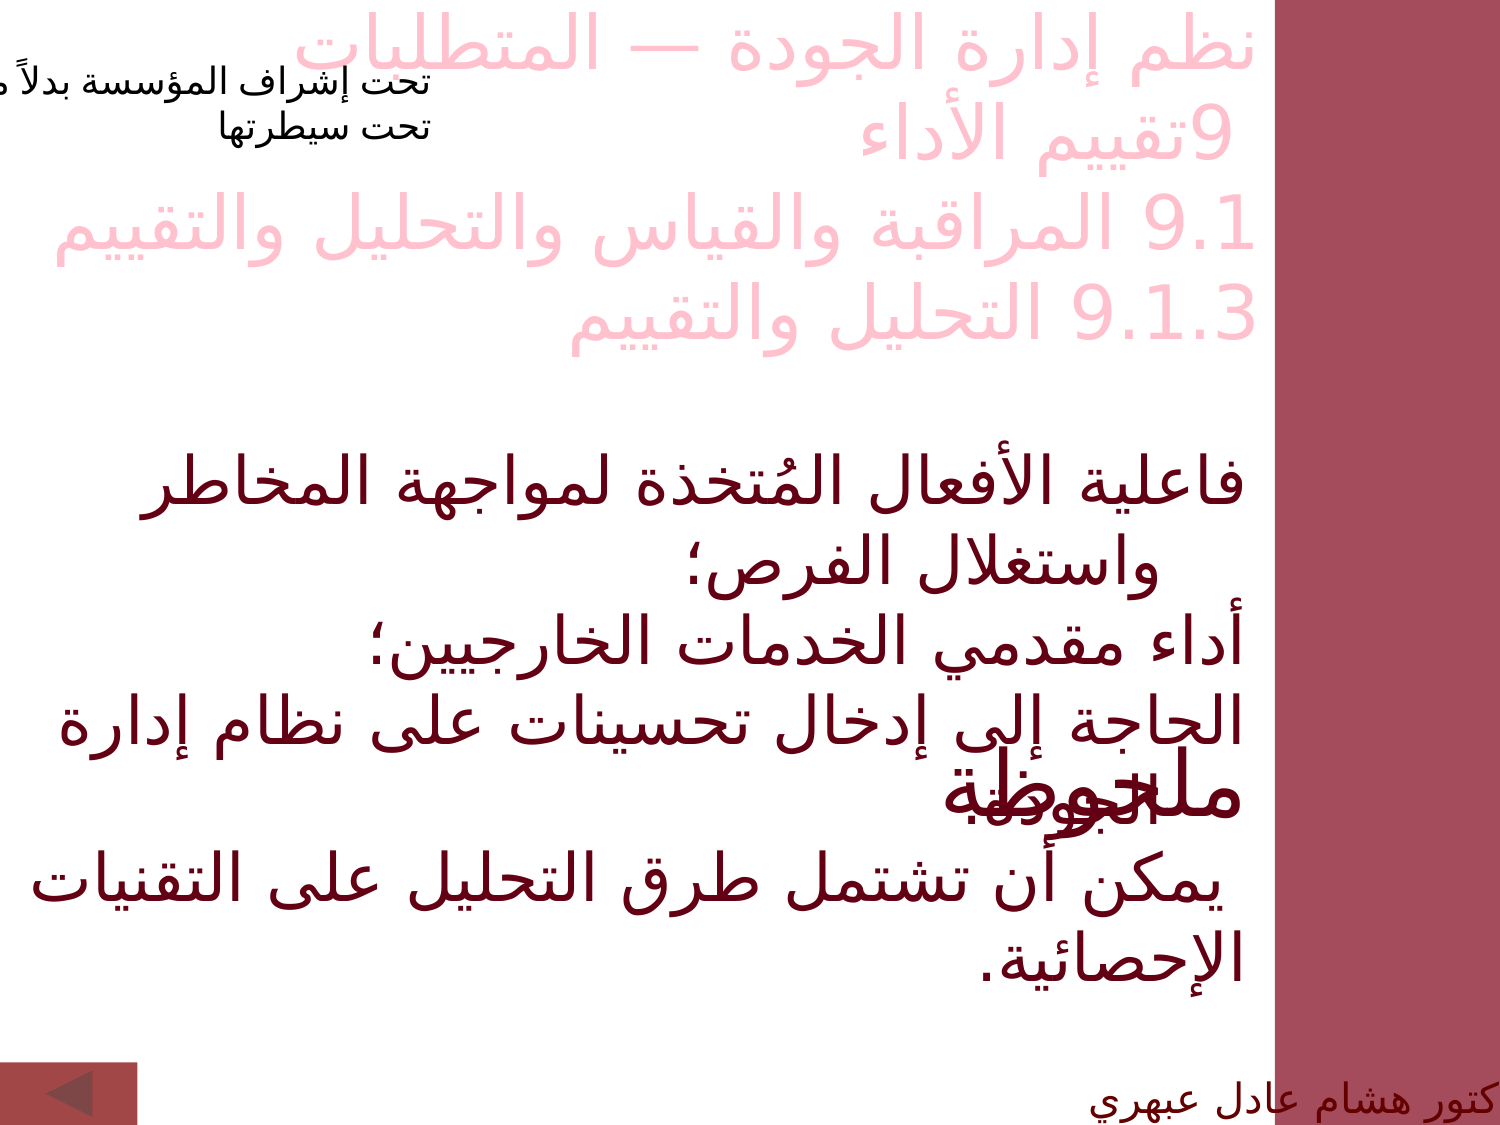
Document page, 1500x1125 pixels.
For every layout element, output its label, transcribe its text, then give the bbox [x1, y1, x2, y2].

text_box تحت إشراف المؤسسة بدلاً من تحت سيطرتها [0, 49, 447, 155]
text_box [1273, 0, 1500, 1064]
text_box ملحوظة يمكن أن تشتمل طرق التحليل على التقنيات الإحصائية. [12, 717, 1263, 1003]
text_box فاعلية الأفعال المُتخذة لمواجهة المخاطر واستغلال الفرص؛ أداء مقدمي الخدمات الخارجيين؛ الحاجة إلى إدخال تحسينات على نظام إدارة الجودة. [12, 430, 1263, 717]
text_box الدكتور هشام عادل عبهري [1073, 1064, 1500, 1125]
text_box [0, 1060, 140, 1125]
text_box نظم إدارة الجودة — المتطلبات 9تقييم الأداء 9.1 المراقبة والقياس والتحليل والتقييم 9.1.3 التحليل والتقييم [0, 0, 1275, 363]
